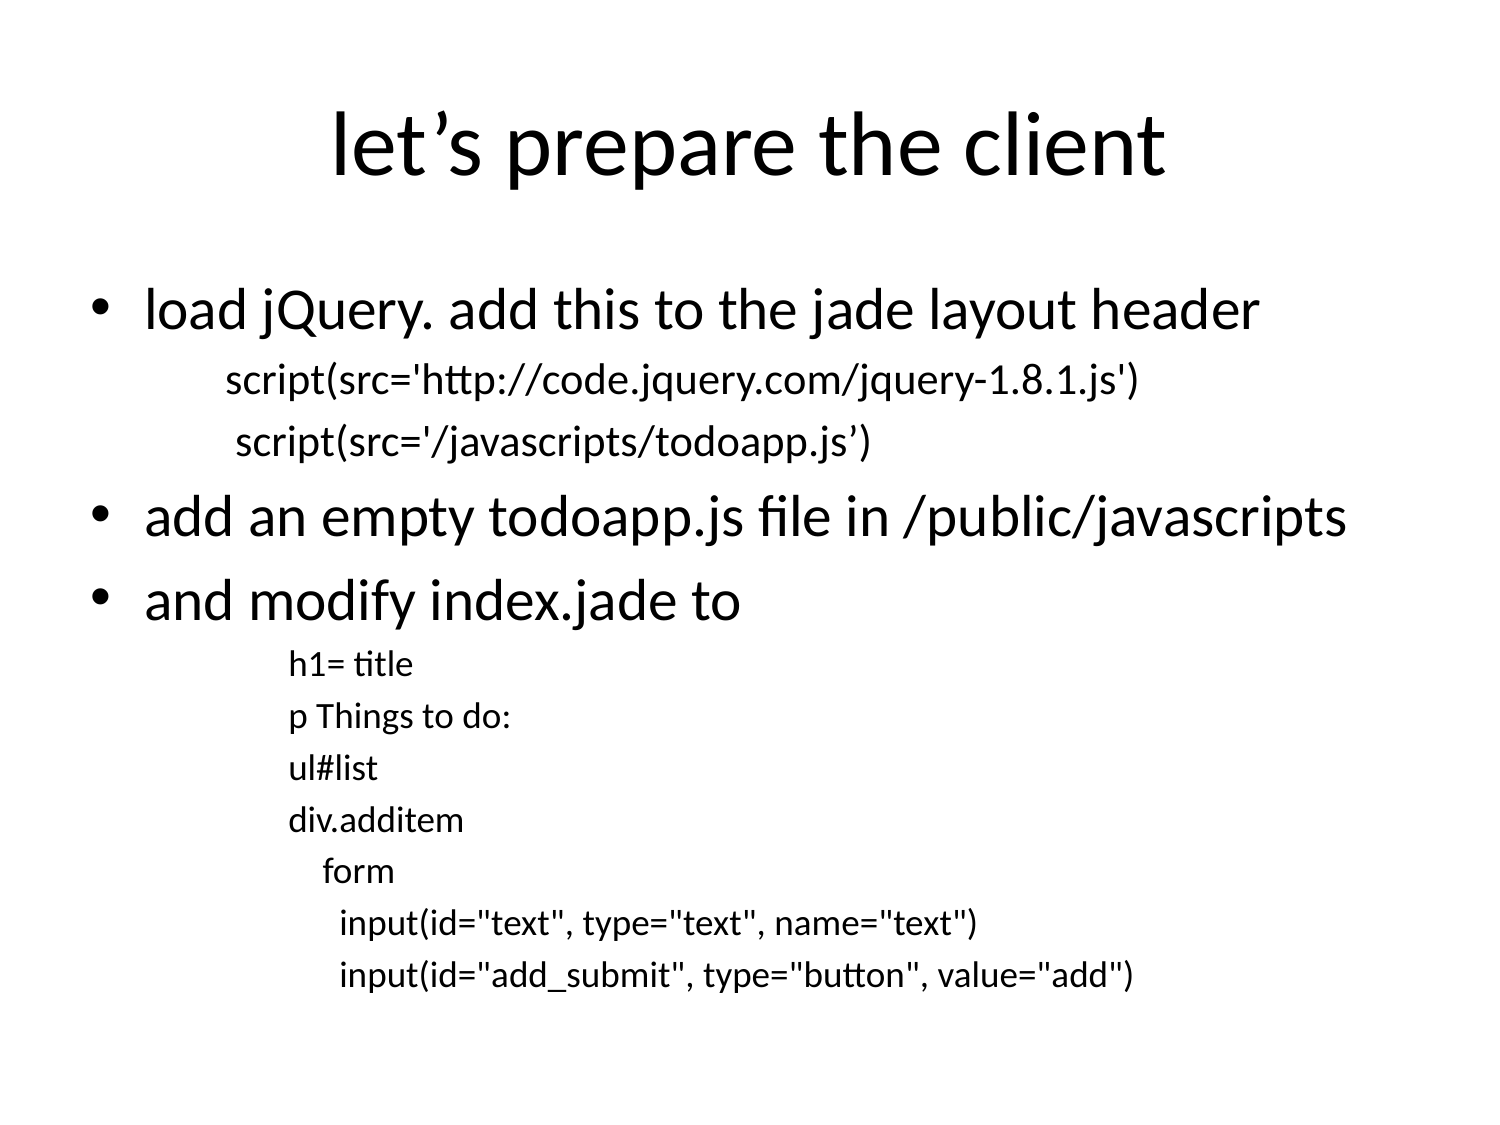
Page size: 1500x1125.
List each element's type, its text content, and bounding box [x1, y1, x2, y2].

title let’s prepare the client [75, 45, 1425, 233]
list load jQuery. add this to the jade layout header script(src='http://code.jquery.com/jquery-1.8.1.js') script(src='/javascripts/todoapp.js’) add an empty todoapp.js file in /public/javascripts and modify index.jade to h1= title p Things to do: ul#list div.additem form input(id="text", type="text", name="text") input(id="add_submit", type="button", value="add") [75, 262, 1425, 1005]
